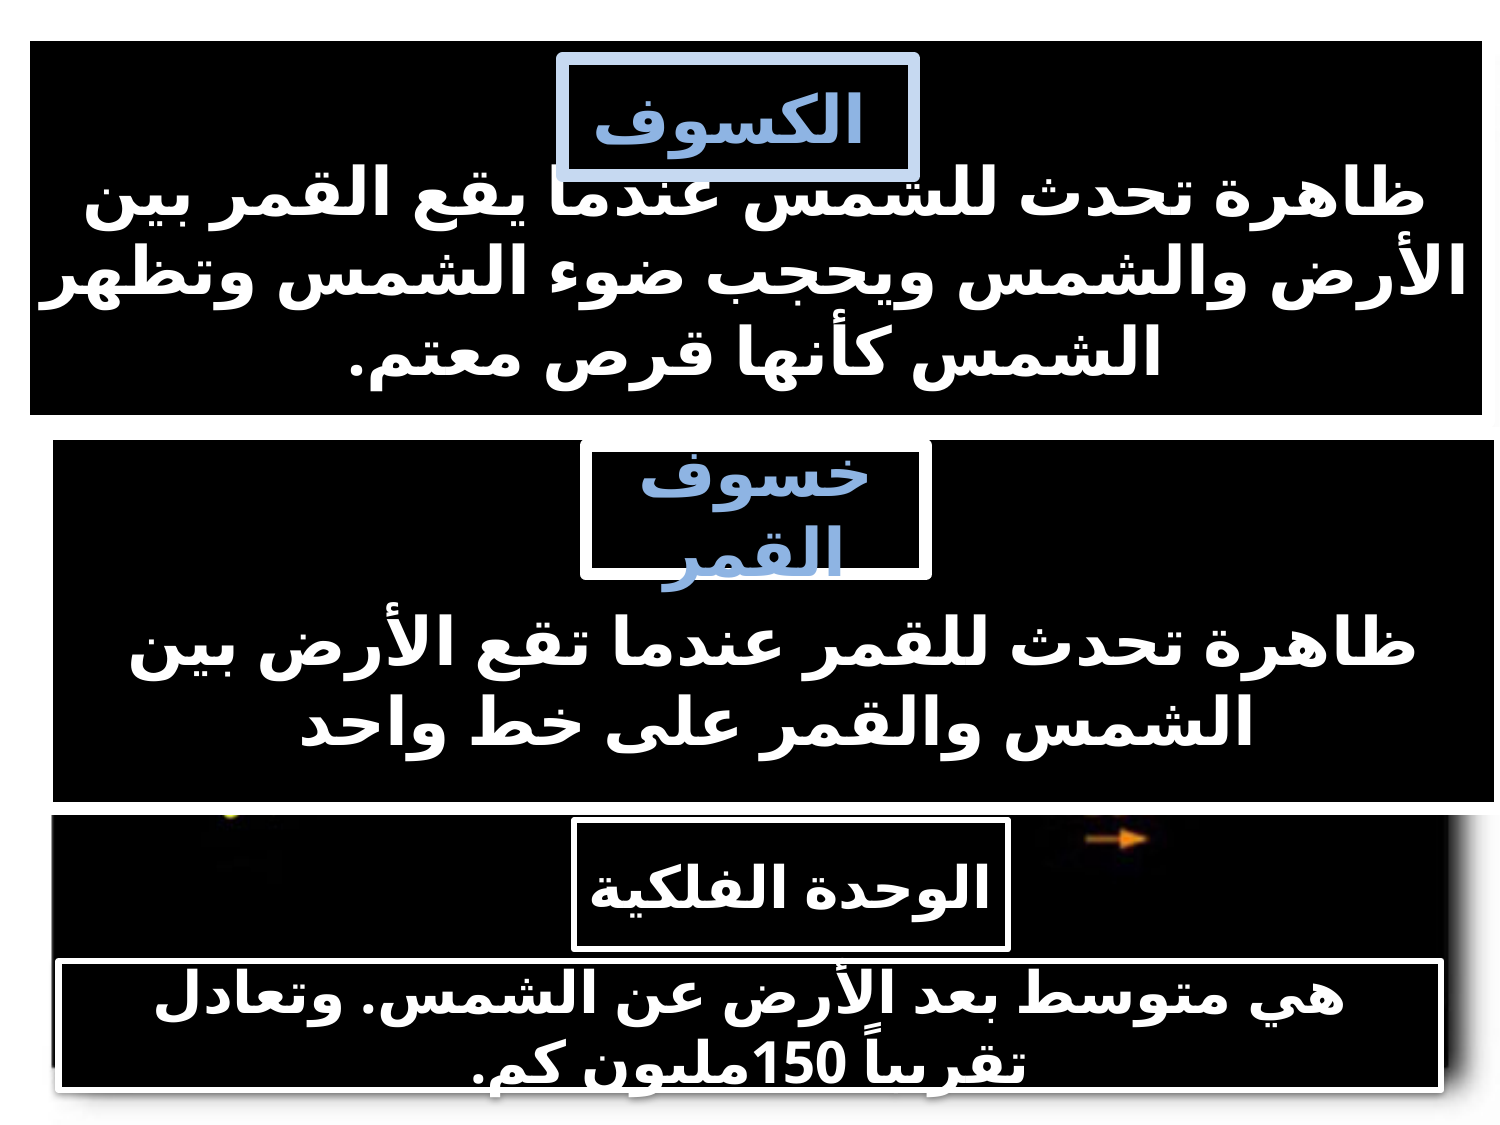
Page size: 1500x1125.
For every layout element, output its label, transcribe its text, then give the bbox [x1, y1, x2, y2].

text_box ظاهرة تحدث للقمر عندما تقع الأرض بين الشمس والقمر على خط واحد [45, 431, 1500, 811]
text_box الوحدة الفلكية [571, 817, 1011, 952]
picture [0, 0, 1500, 1125]
text_box هي متوسط بعد الأرض عن الشمس. وتعادل تقريباً 150مليون كم. [55, 958, 1444, 1093]
text_box الكسوف [560, 56, 916, 178]
text_box خسوف القمر [584, 443, 928, 576]
text_box ظاهرة تحدث للشمس عندما يقع القمر بين الأرض والشمس ويحجب ضوء الشمس وتظهر الشمس كأنها قرص معتم. [21, 33, 1490, 424]
